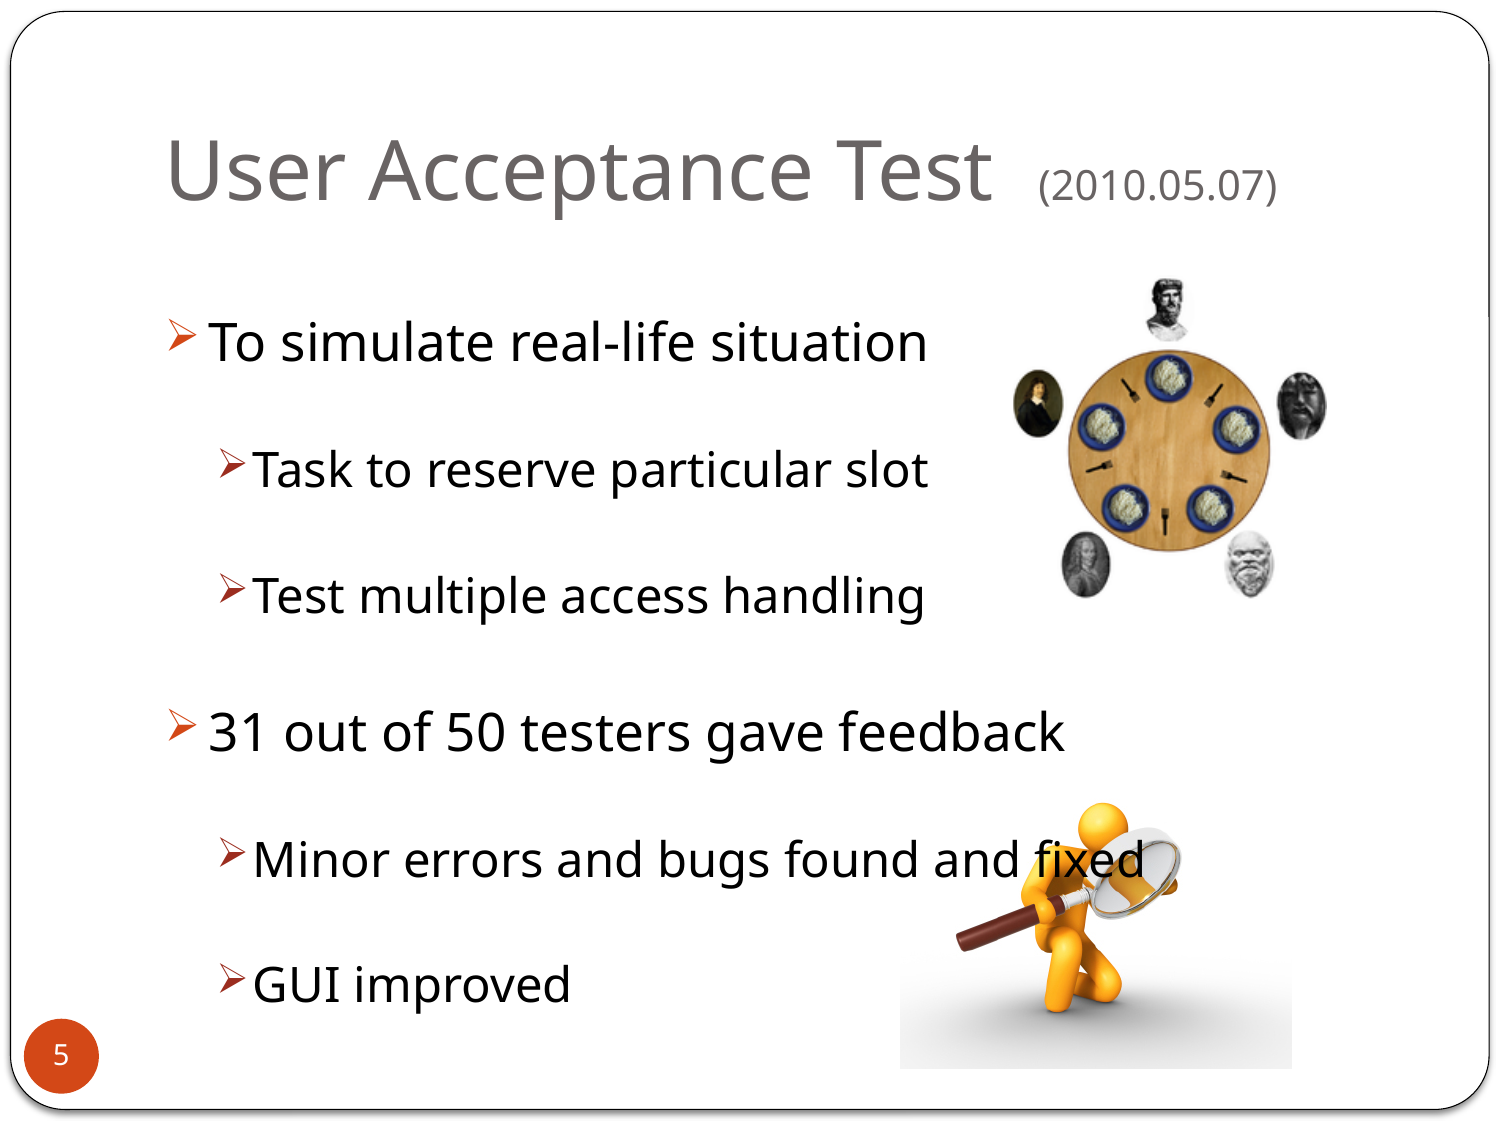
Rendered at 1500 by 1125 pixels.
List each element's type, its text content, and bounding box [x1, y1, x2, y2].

list To simulate real-life situation Task to reserve particular slot Test multiple access handling 31 out of 50 testers gave feedback Minor errors and bugs found and fixed GUI improved [150, 237, 1425, 1025]
picture [1012, 274, 1327, 601]
title User Acceptance Test (2010.05.07) [150, 45, 1425, 233]
picture [899, 774, 1292, 1069]
slide_number 5 [23, 1018, 99, 1094]
